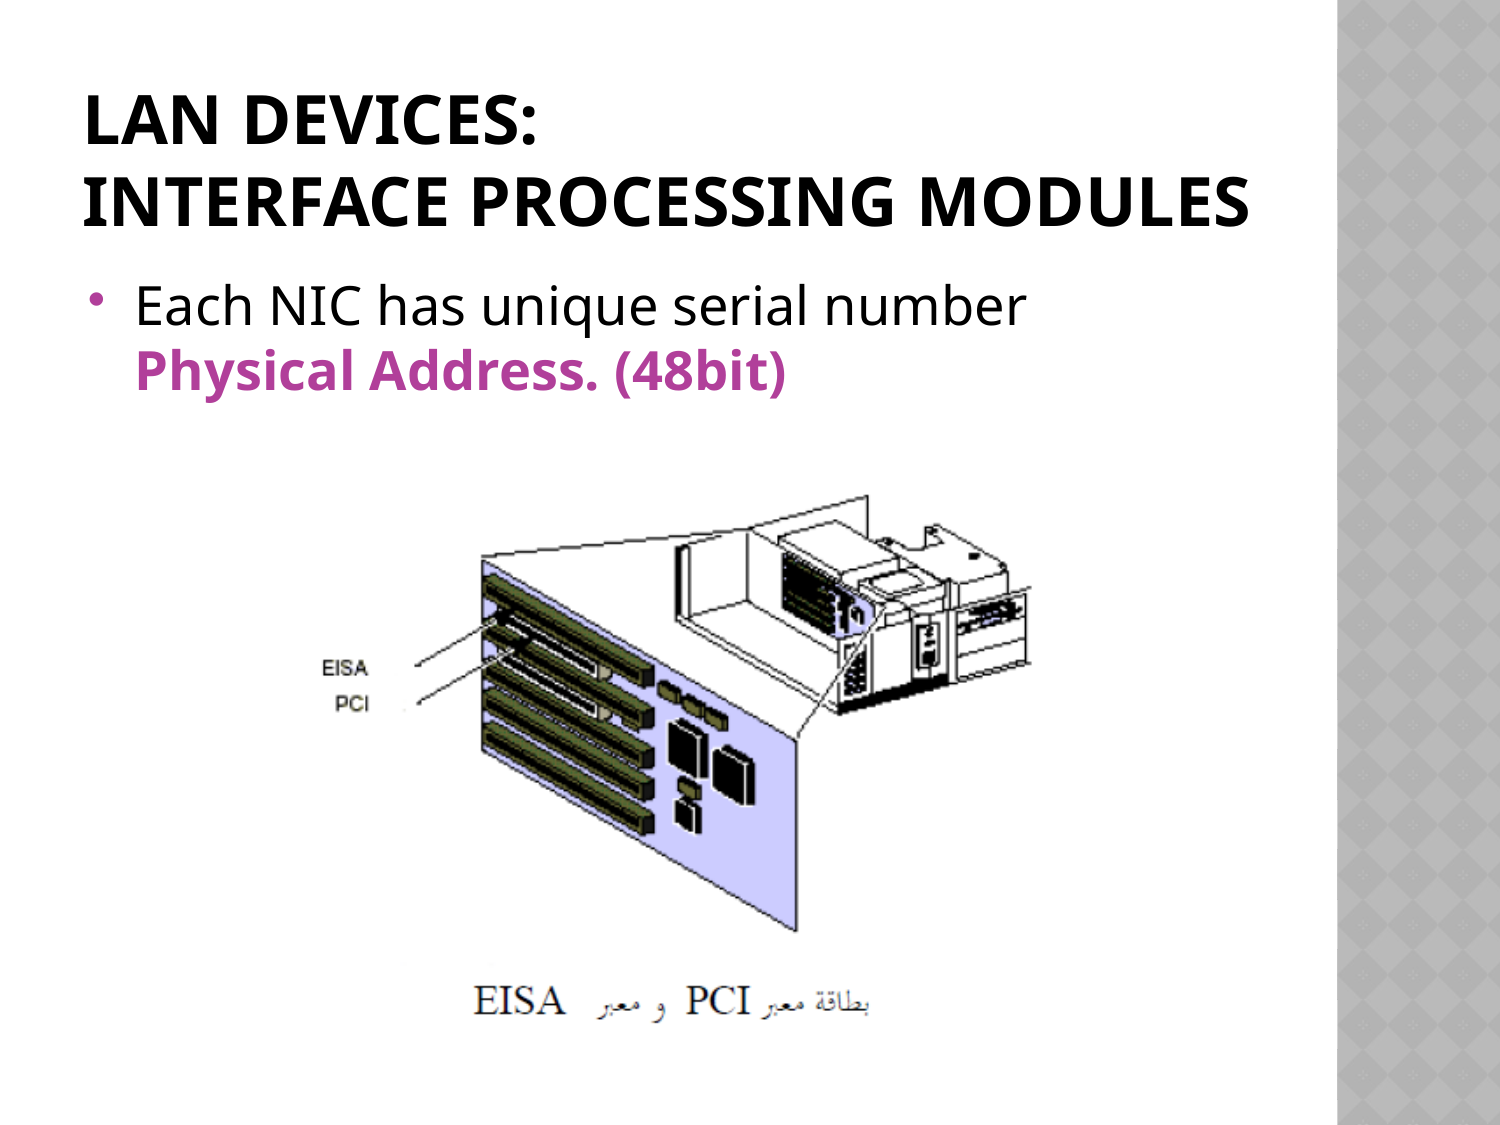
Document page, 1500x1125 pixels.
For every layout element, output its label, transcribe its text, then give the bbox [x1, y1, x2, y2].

list Each NIC has unique serial number Physical Address. (48bit) [75, 264, 1263, 1059]
title LAN devices: interface processing Modules [75, 52, 1263, 240]
picture [312, 462, 1057, 1038]
